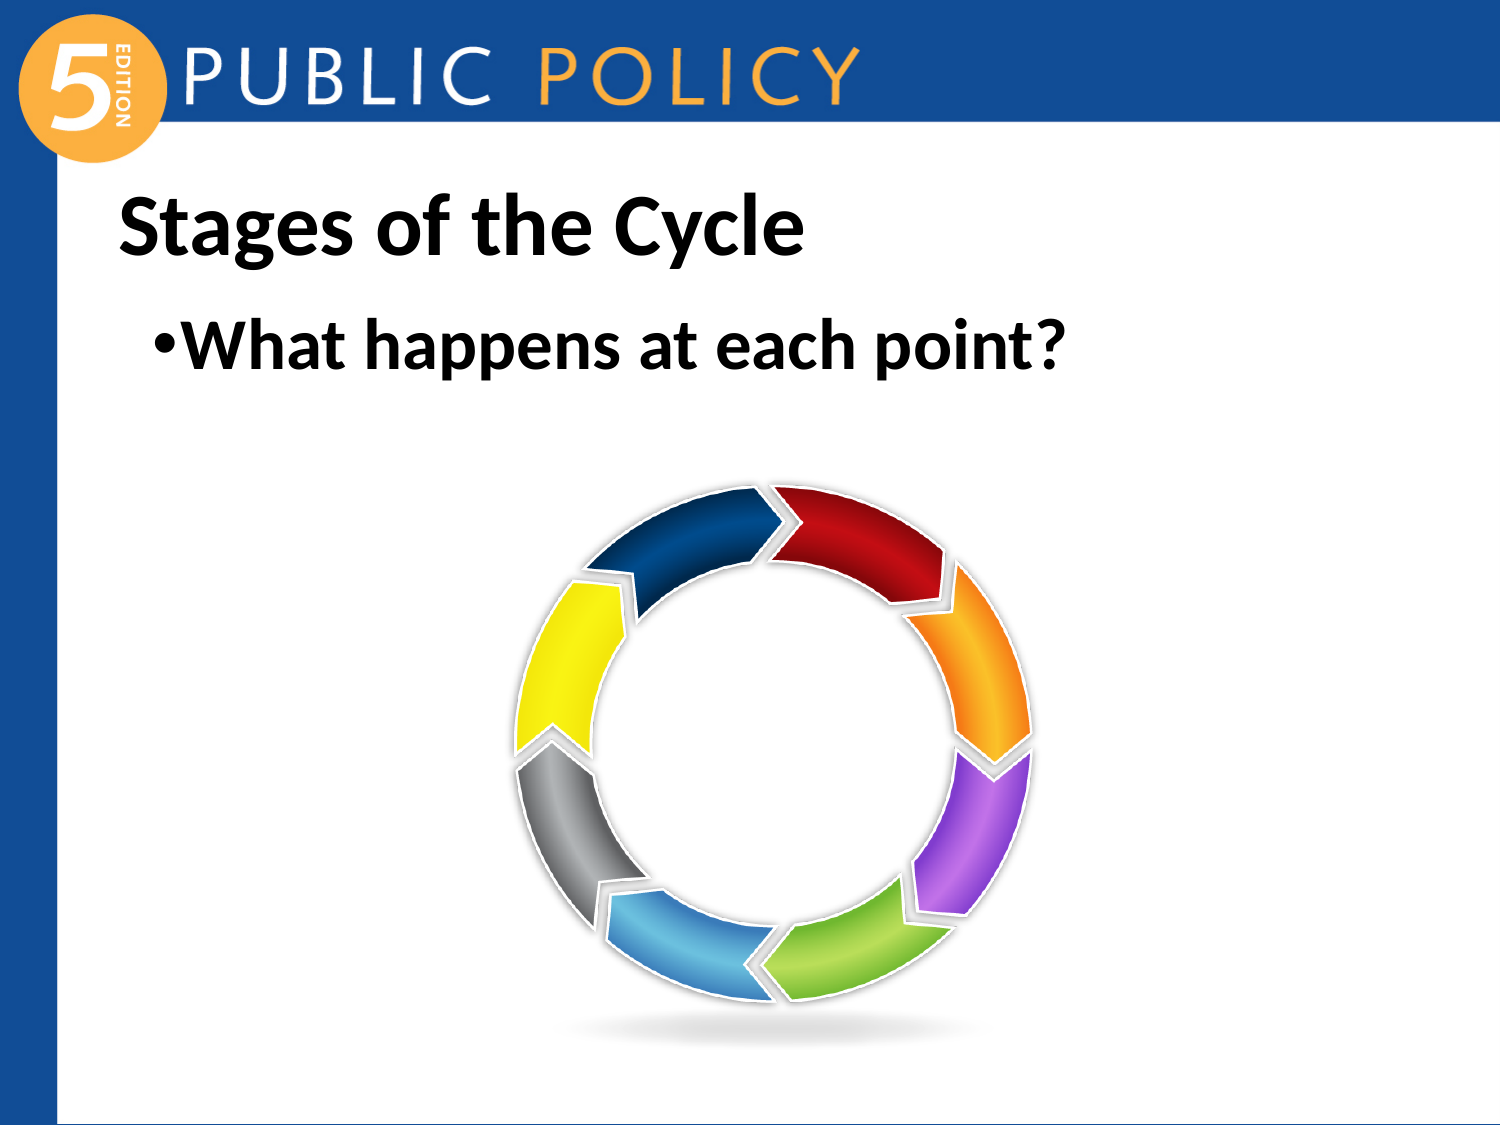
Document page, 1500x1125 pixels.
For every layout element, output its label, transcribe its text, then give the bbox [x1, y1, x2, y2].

title Stages of the Cycle [103, 170, 1397, 388]
list What happens at each point? [137, 299, 1397, 1014]
picture [0, 0, 1500, 1125]
